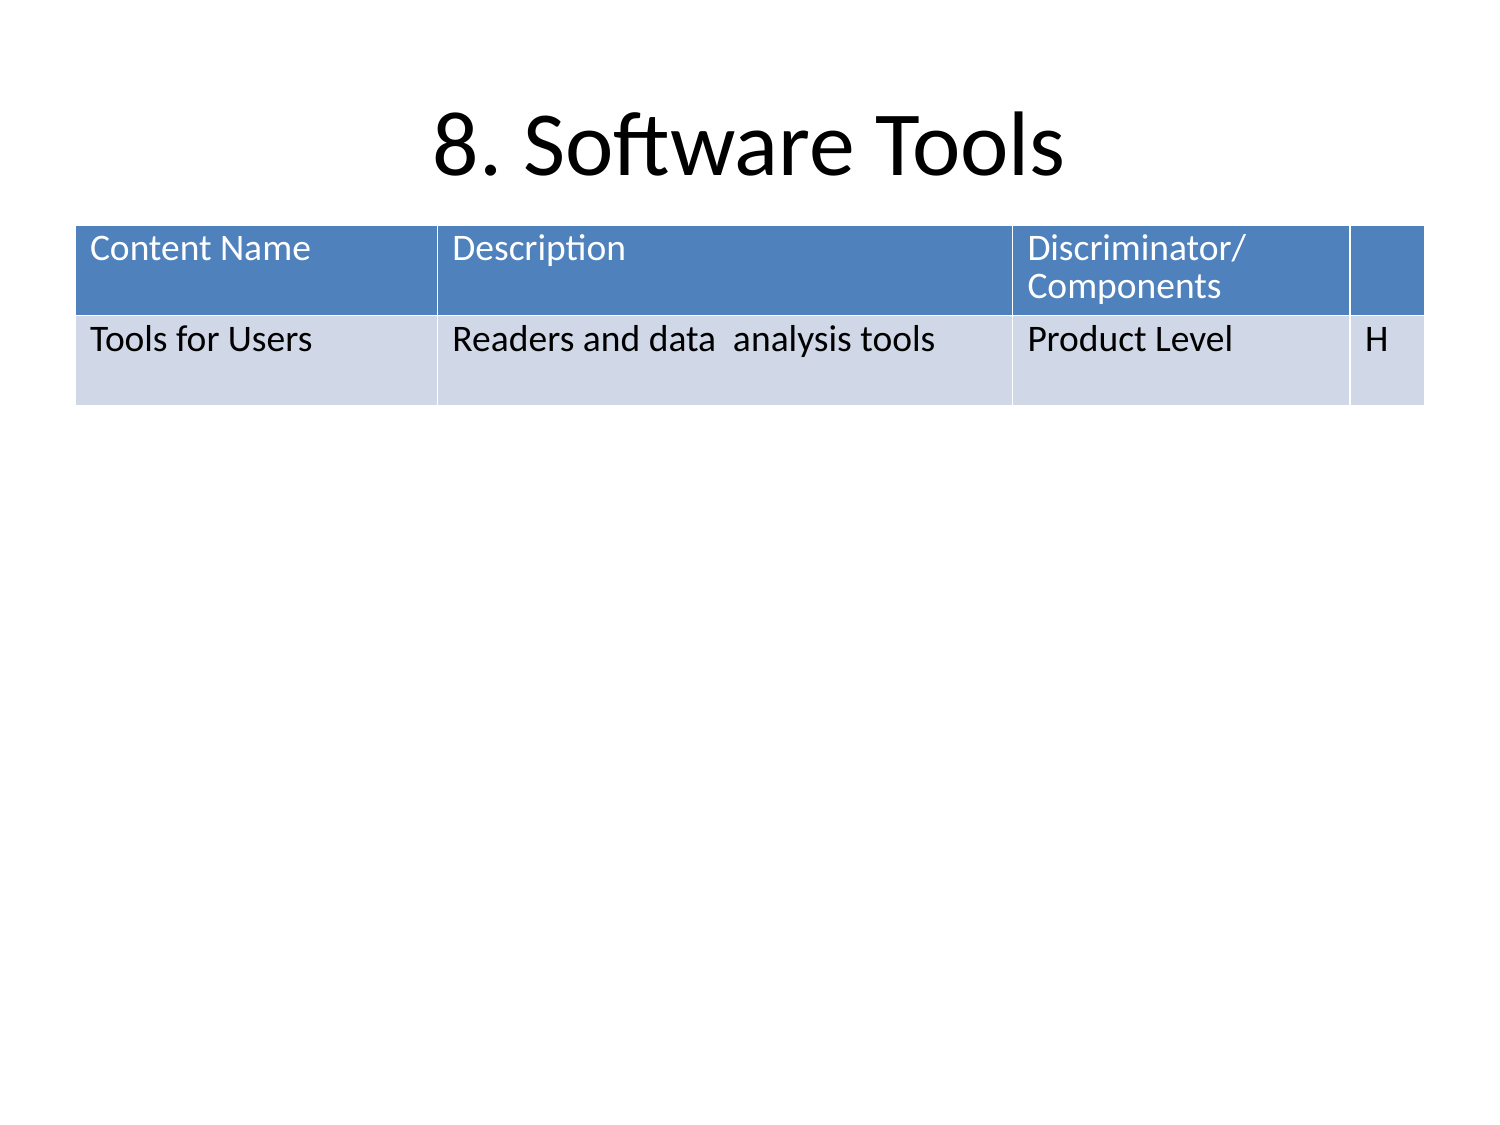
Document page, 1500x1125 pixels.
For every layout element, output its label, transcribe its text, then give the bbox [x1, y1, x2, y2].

table_cell Tools for Users [76, 316, 437, 405]
table_cell Readers and data analysis tools [438, 316, 1012, 405]
table_cell H [1351, 316, 1424, 405]
table_header Content Name [76, 226, 437, 315]
table_header [1351, 226, 1424, 315]
table_cell Product Level [1013, 316, 1349, 405]
table_header Description [438, 226, 1012, 315]
title 8. Software Tools [74, 44, 1426, 224]
table_header Discriminator/ Components [1013, 226, 1349, 315]
